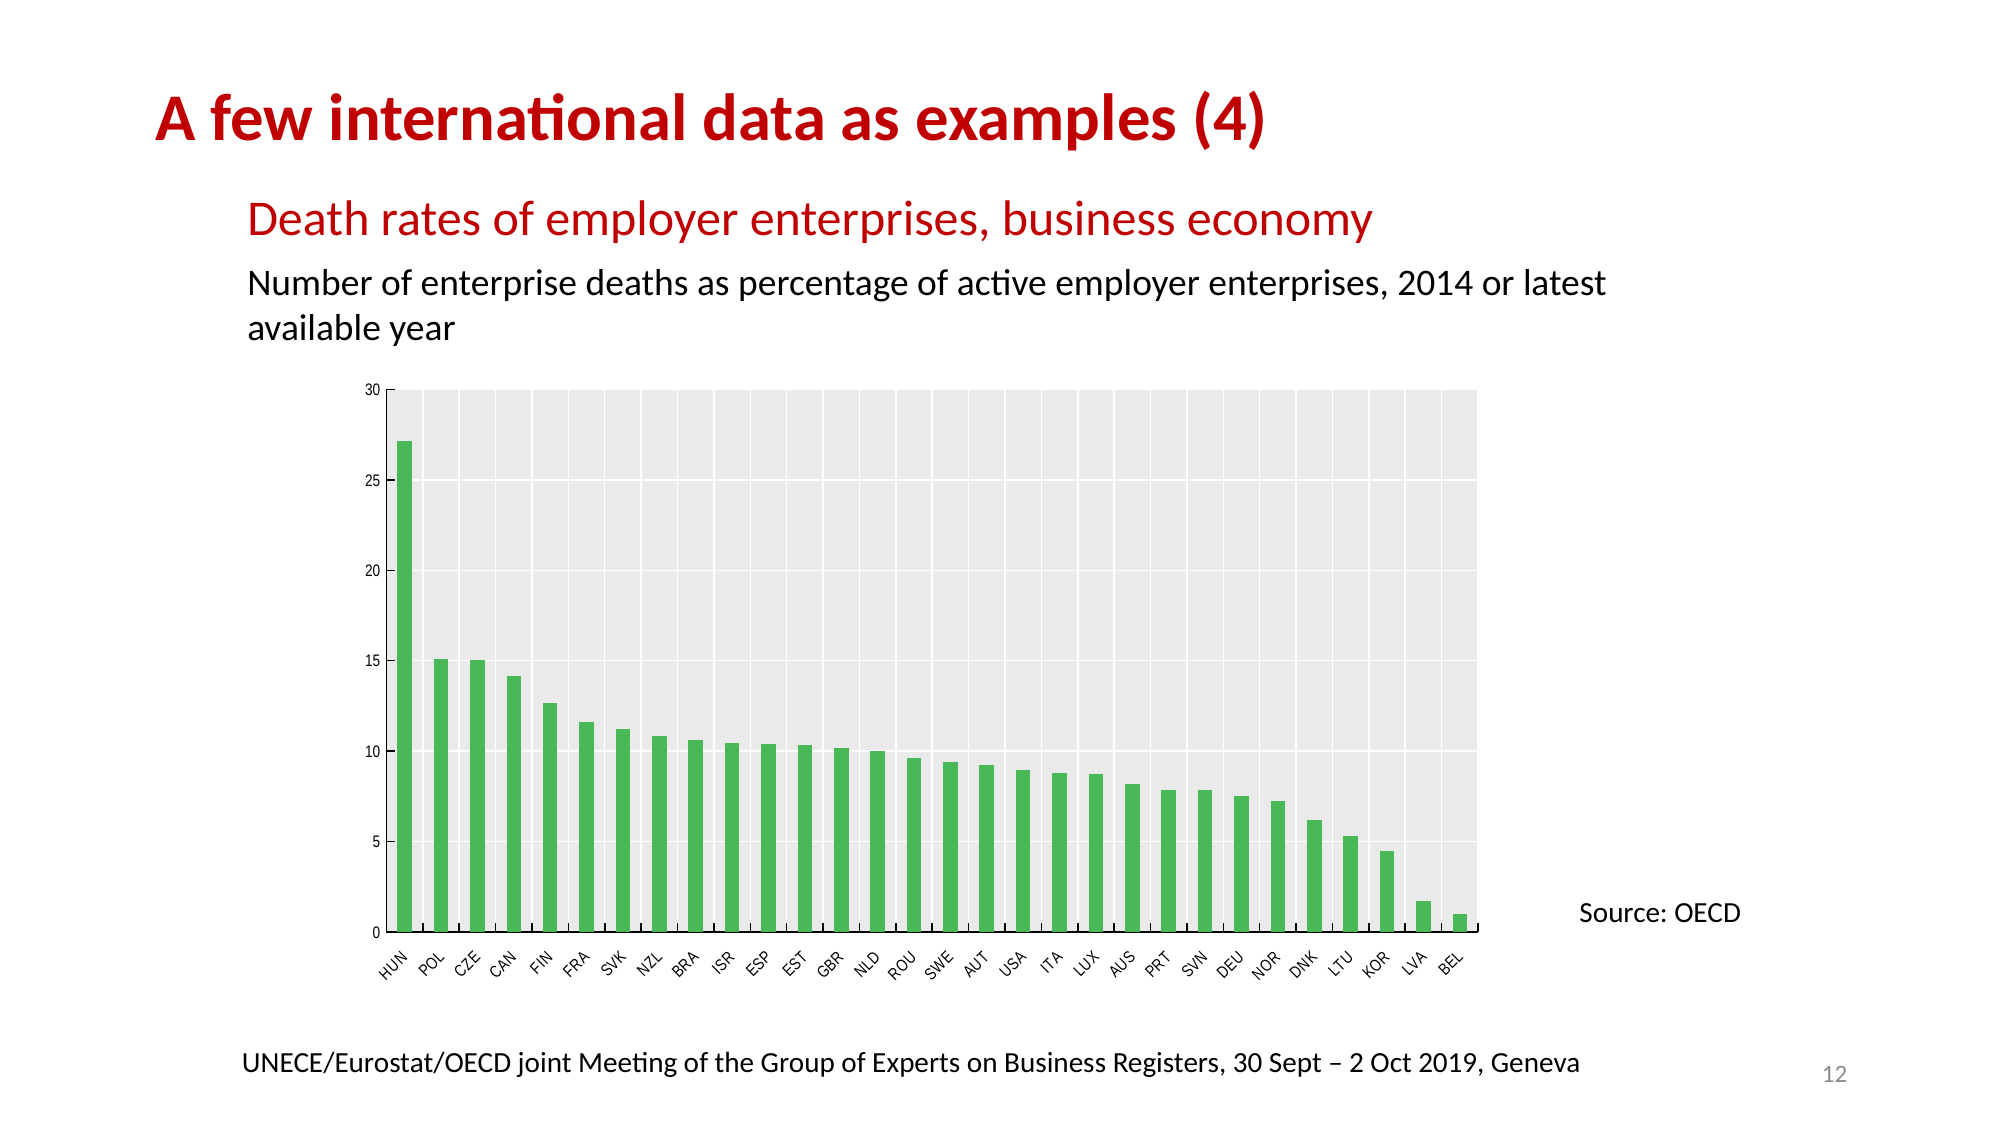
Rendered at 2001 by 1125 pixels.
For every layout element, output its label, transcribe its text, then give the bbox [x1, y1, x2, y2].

text_box Death rates of employer enterprises, business economy Number of enterprise deaths as percentage of active employer enterprises, 2014 or latest available year [232, 178, 1701, 356]
chart [334, 368, 1495, 1011]
title A few international data as examples (4) [140, 71, 1646, 167]
footer UNECE/Eurostat/OECD joint Meeting of the Group of Experts on Business Registers, 30 Sept – 2 Oct 2019, Geneva [222, 1030, 1601, 1091]
text_box Source: OECD [1564, 886, 1758, 936]
slide_number 12 [1412, 1042, 1863, 1103]
